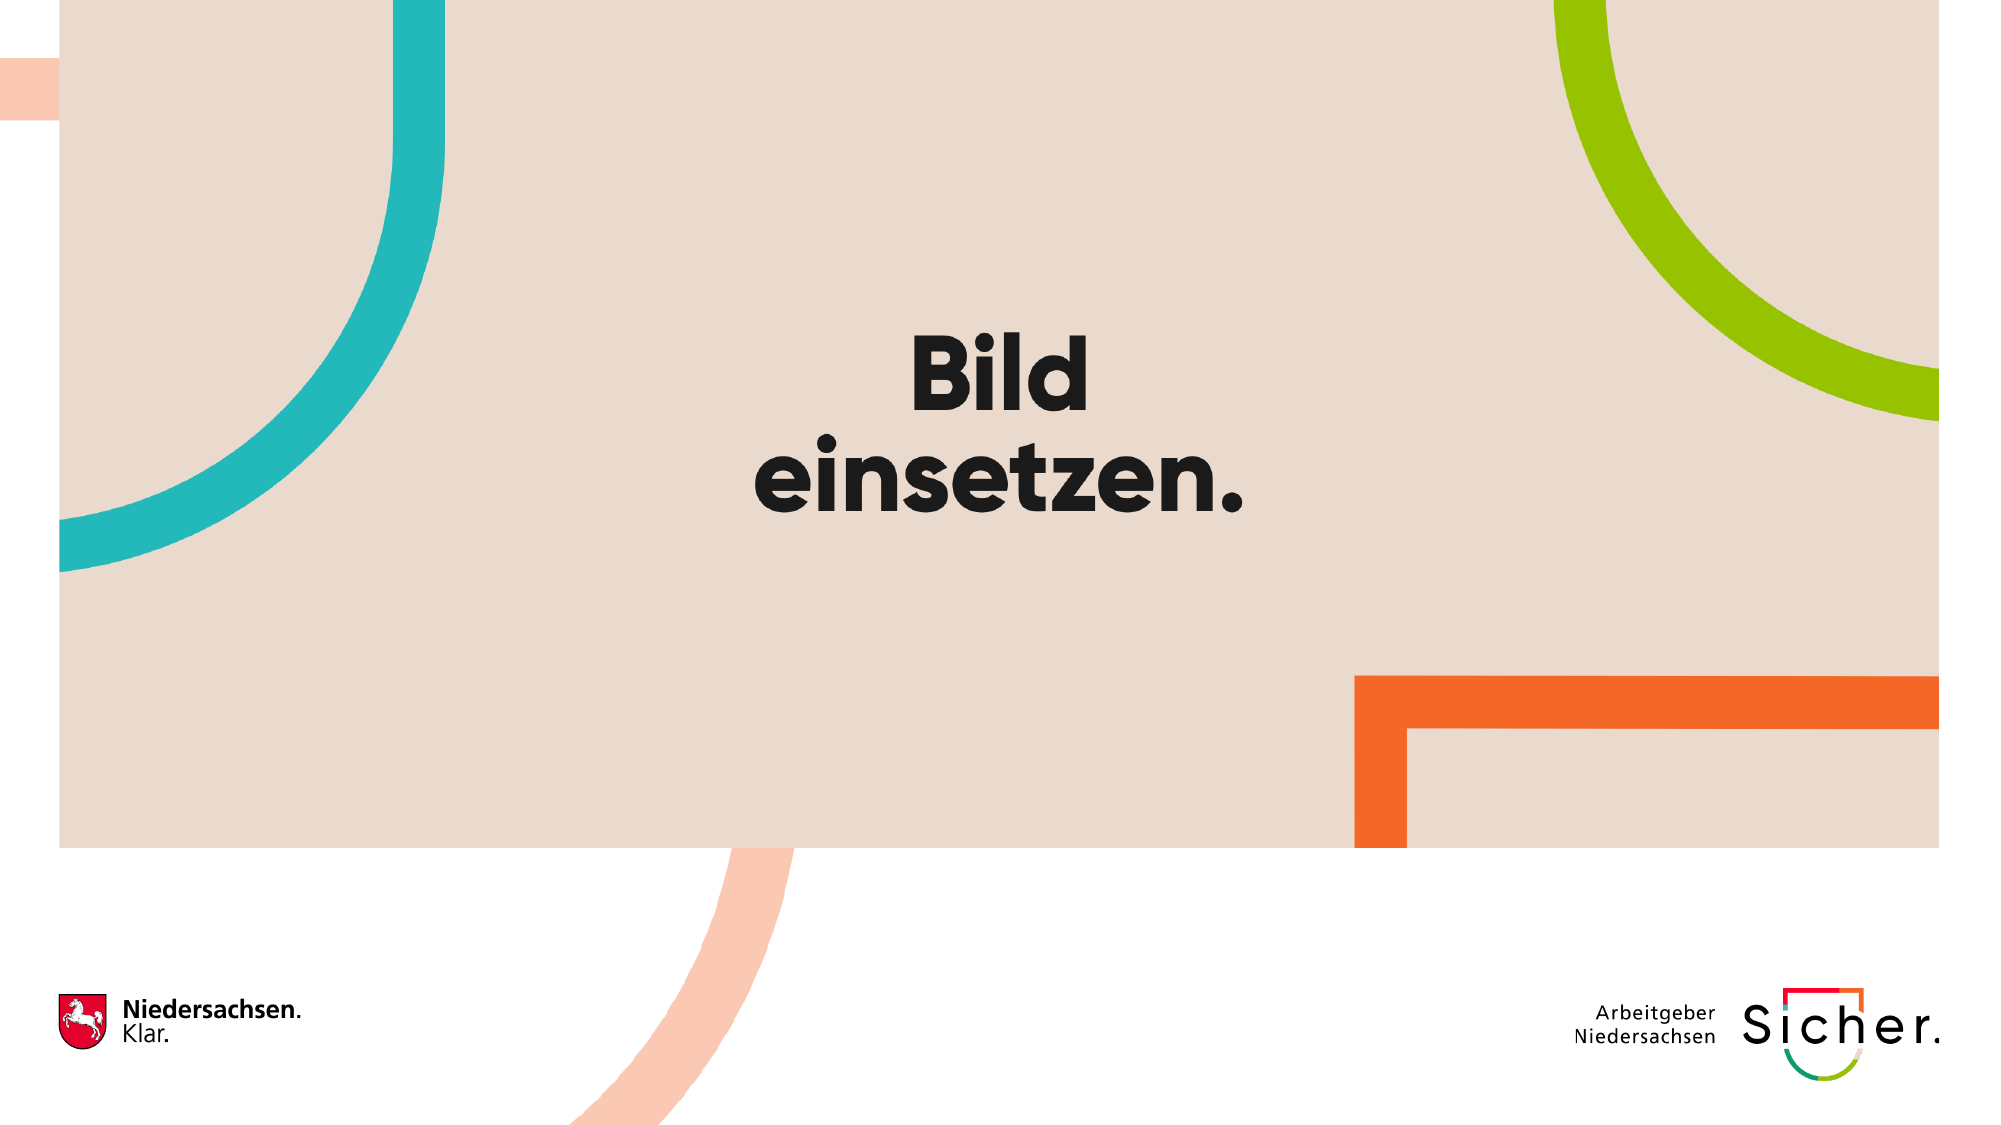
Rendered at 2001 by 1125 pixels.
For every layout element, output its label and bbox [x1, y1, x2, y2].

picture [59, 0, 1939, 848]
picture [41, 976, 318, 1066]
